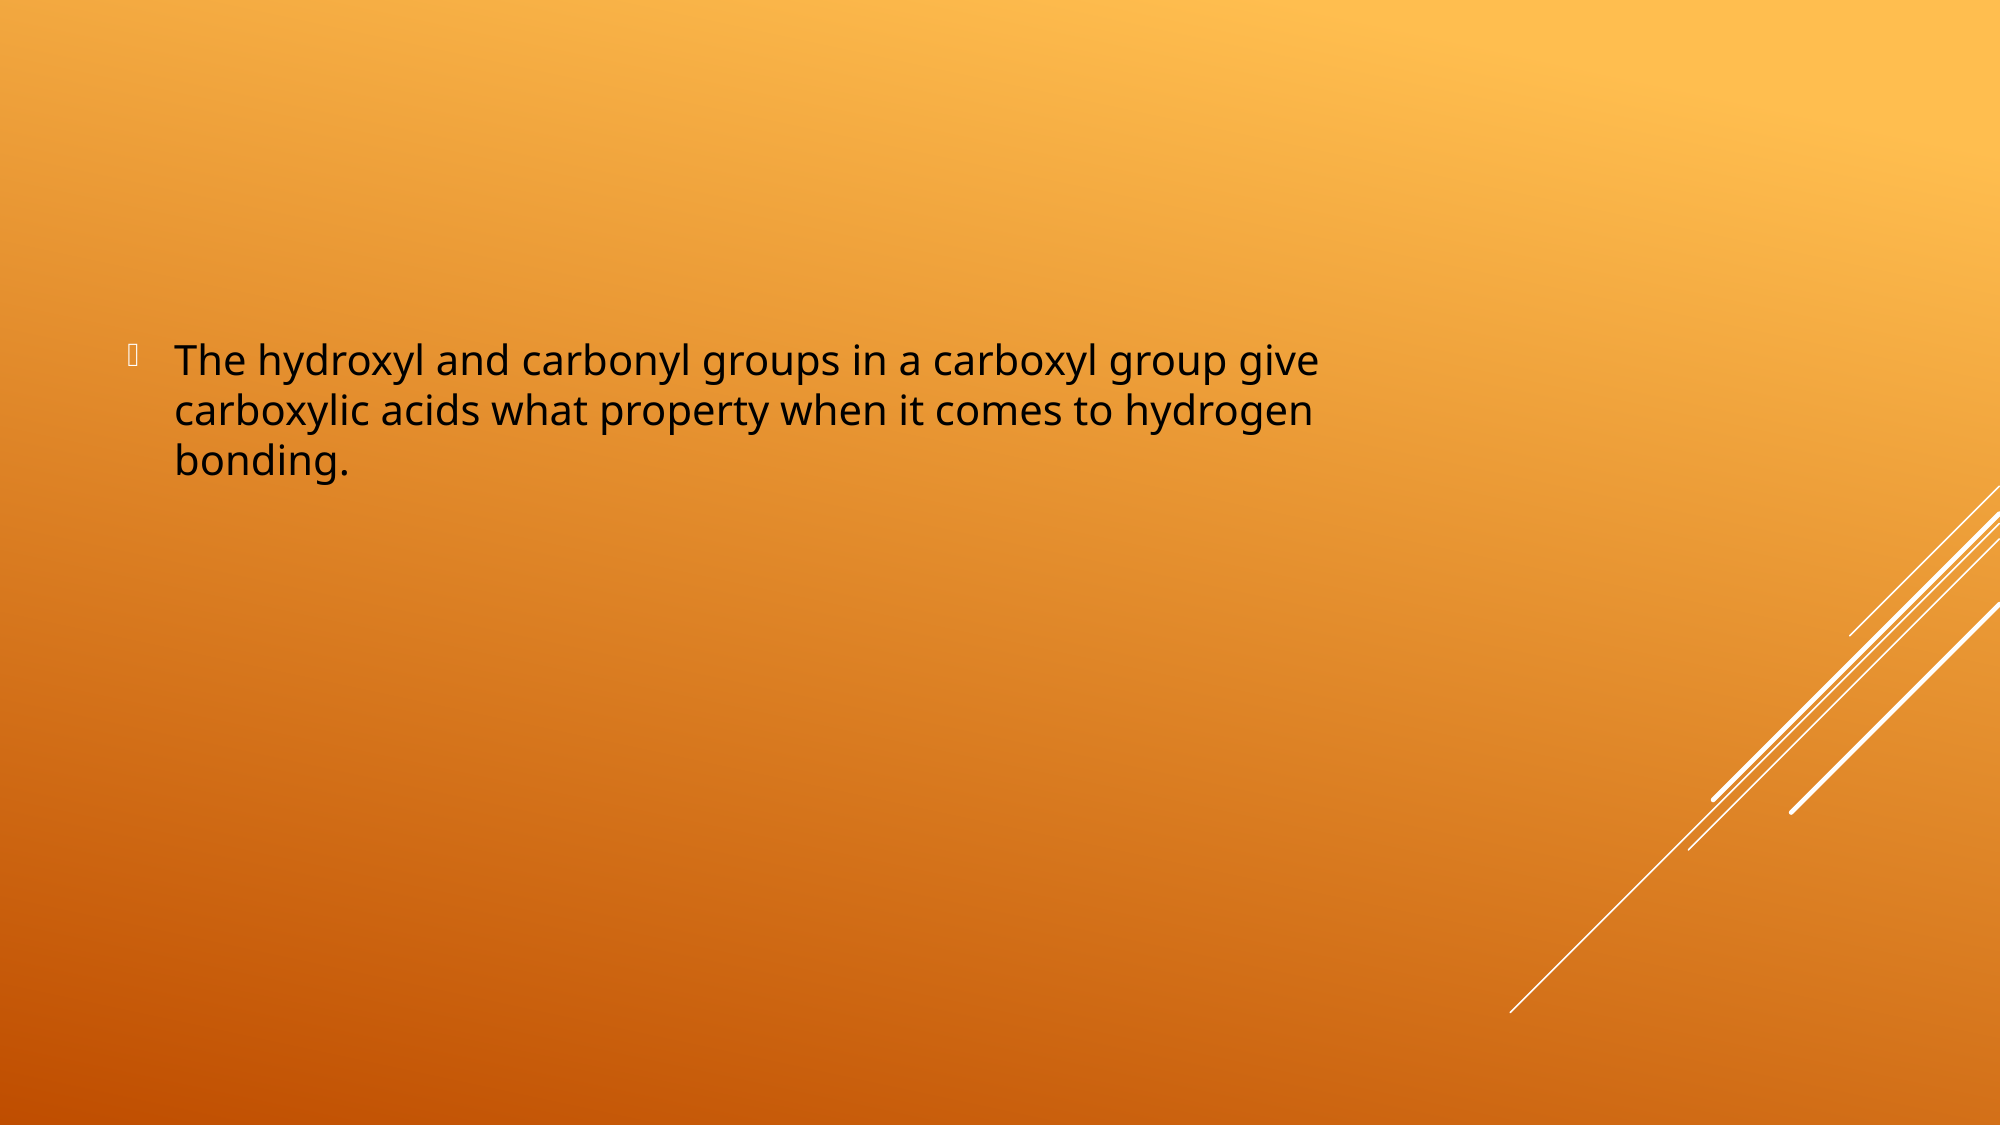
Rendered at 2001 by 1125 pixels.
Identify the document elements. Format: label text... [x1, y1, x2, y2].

list The hydroxyl and carbonyl groups in a carboxyl group give carboxylic acids what property when it comes to hydrogen bonding. [112, 112, 1513, 706]
